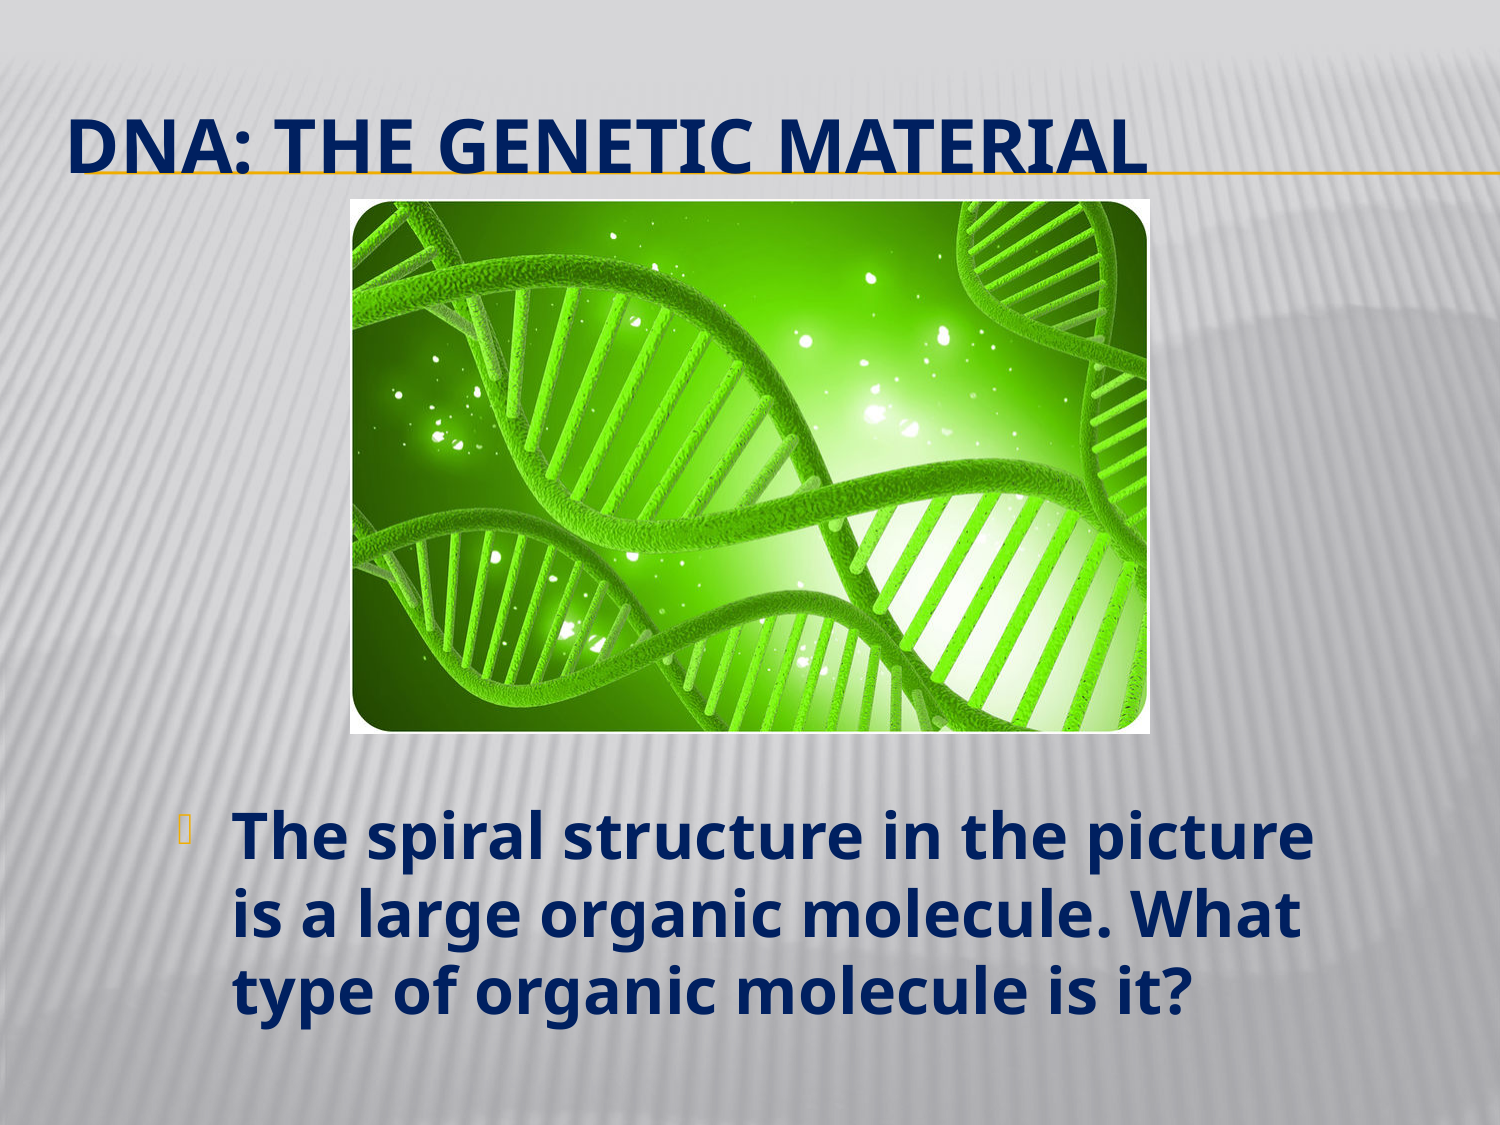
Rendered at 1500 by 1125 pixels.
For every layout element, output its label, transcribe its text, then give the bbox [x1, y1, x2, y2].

list The spiral structure in the picture is a large organic molecule. What type of organic molecule is it? [162, 787, 1393, 1038]
title DNA: The Genetic Material [50, 75, 1475, 213]
picture [349, 199, 1151, 735]
